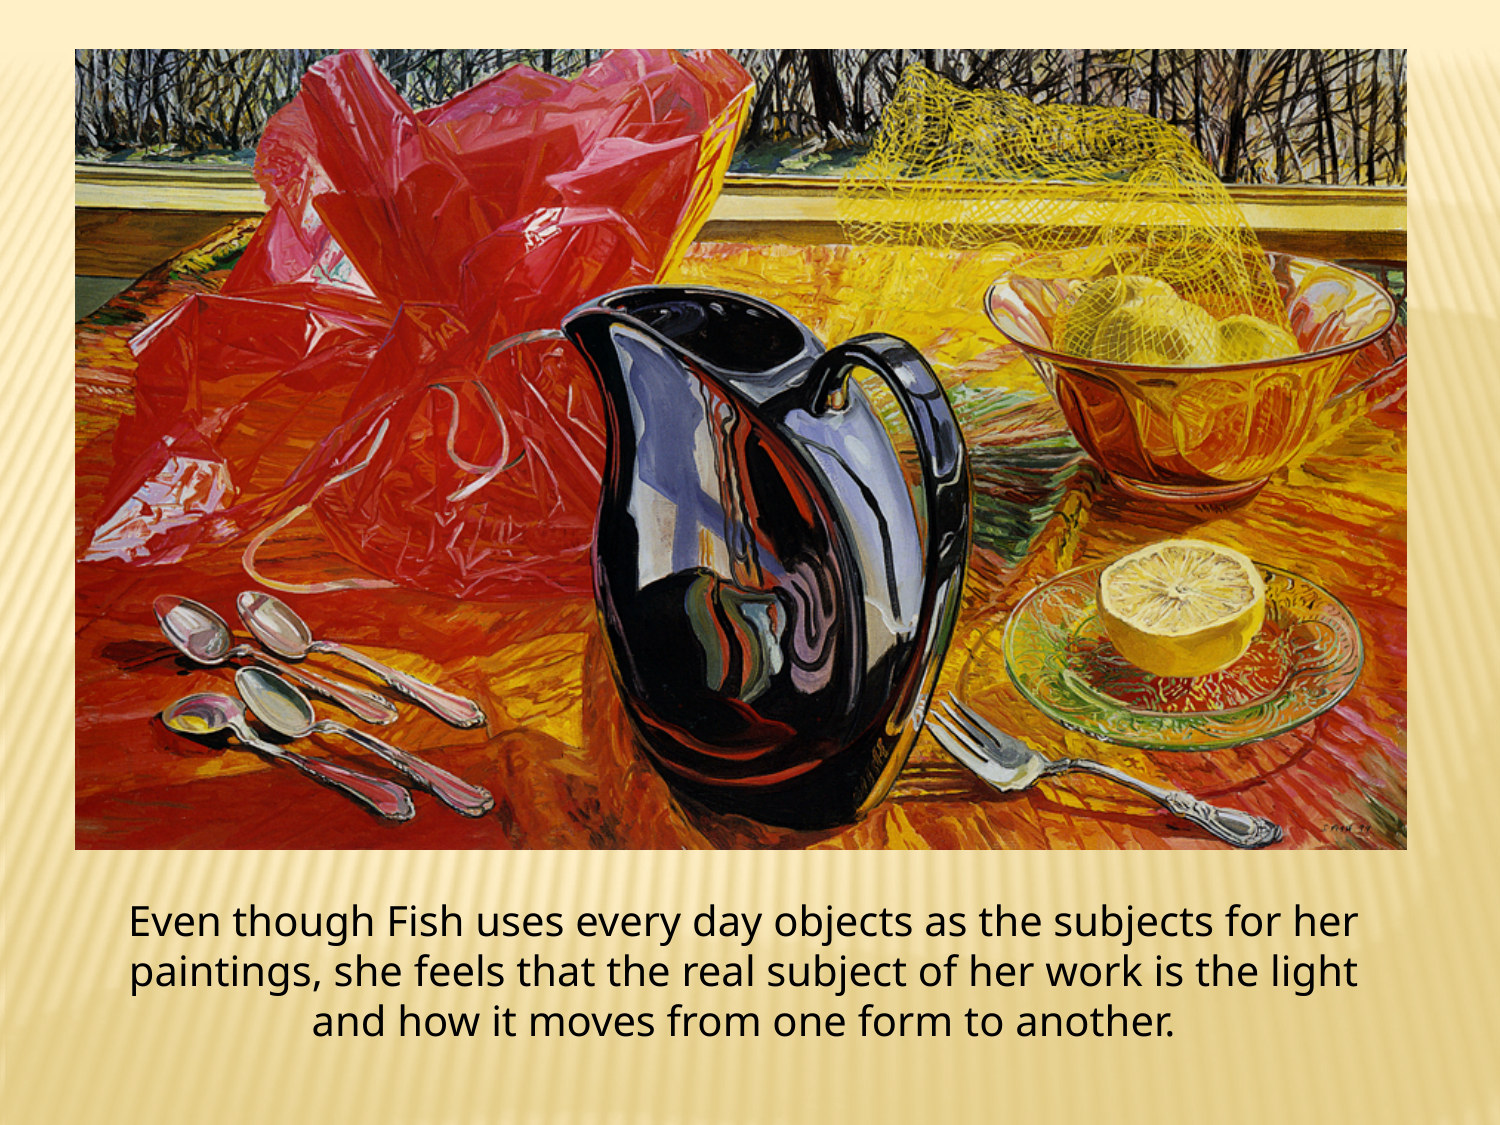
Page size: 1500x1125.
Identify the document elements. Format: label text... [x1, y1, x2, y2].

text_box Even though Fish uses every day objects as the subjects for her paintings, she feels that the real subject of her work is the light and how it moves from one form to another. [74, 887, 1413, 1053]
picture [74, 49, 1407, 851]
